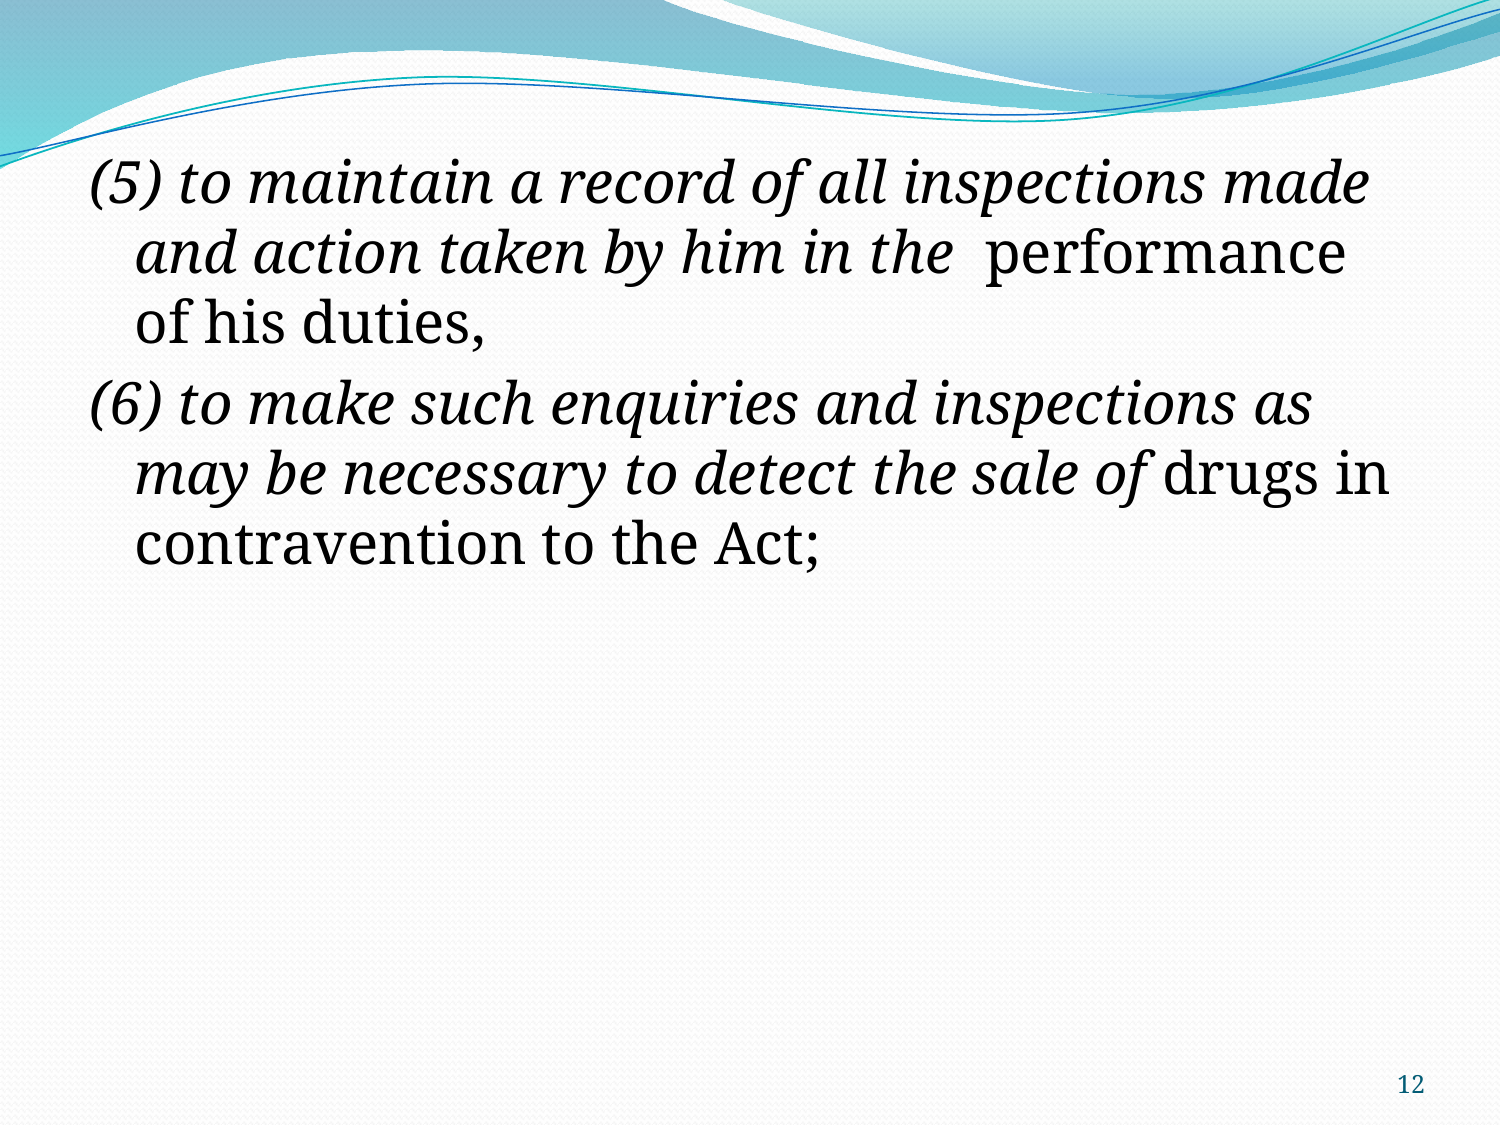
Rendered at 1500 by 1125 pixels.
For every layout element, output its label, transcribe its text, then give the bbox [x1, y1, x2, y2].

list (5) to maintain a record of all inspections made and action taken by him in the performance of his duties, (6) to make such enquiries and inspections as may be necessary to detect the sale of drugs in contravention to the Act; [75, 137, 1425, 850]
slide_number 12 [1299, 1042, 1425, 1103]
